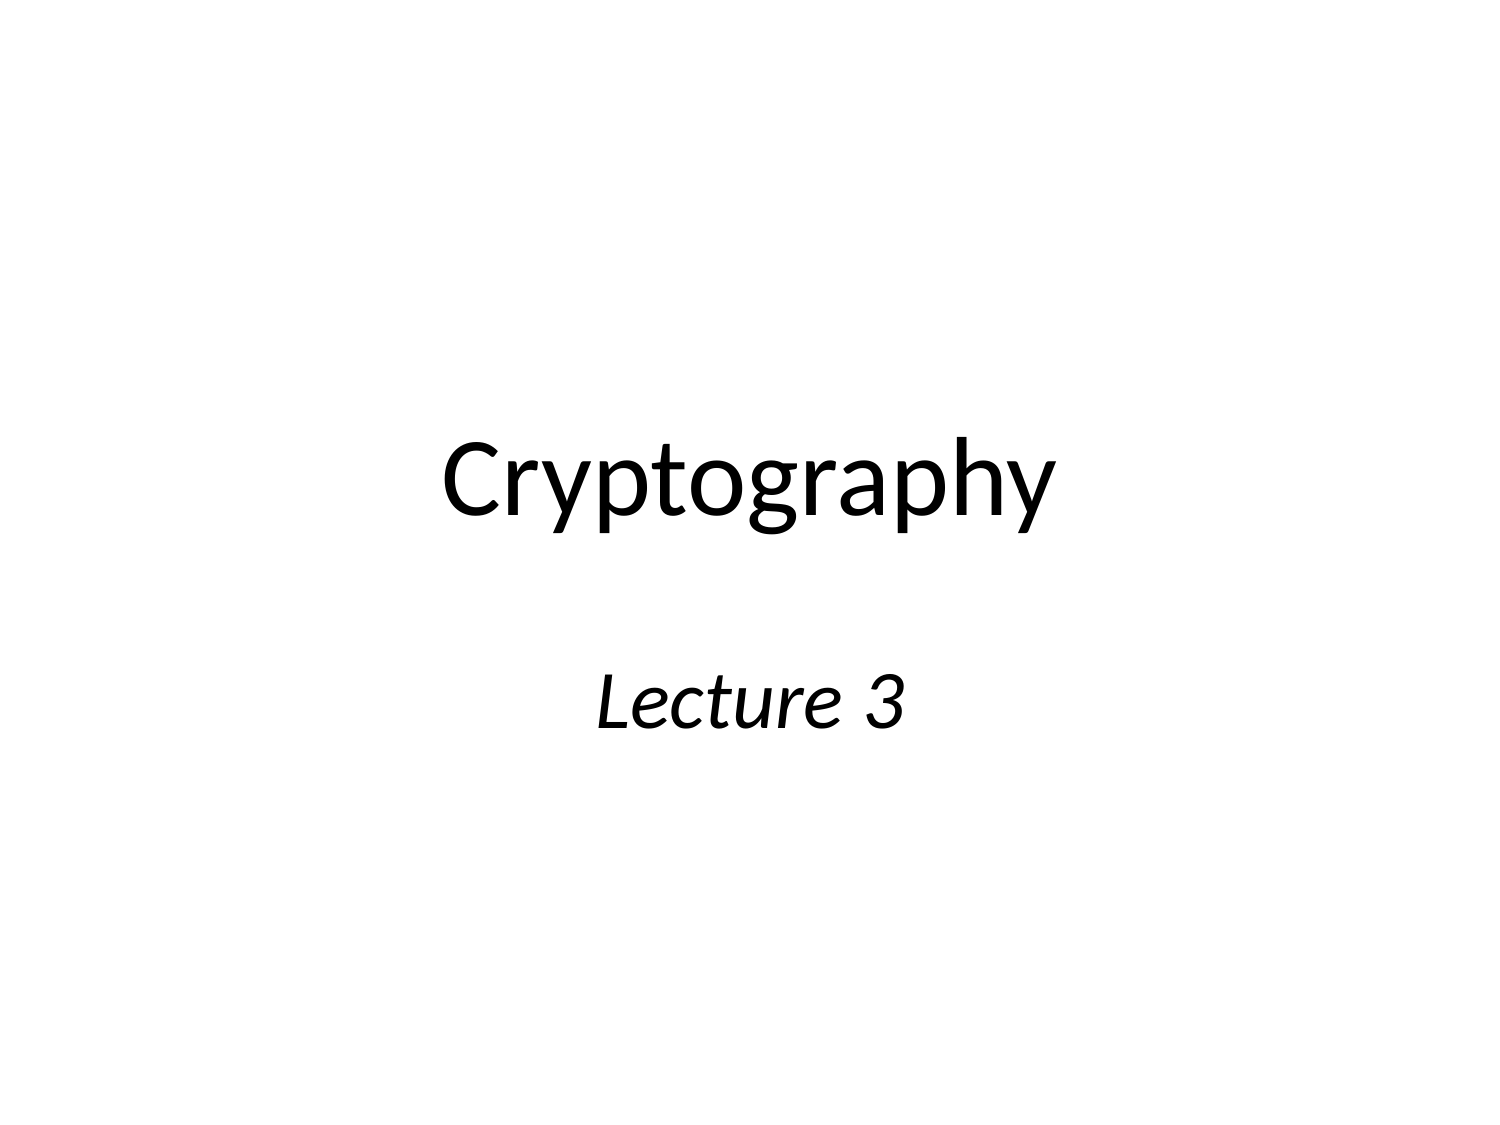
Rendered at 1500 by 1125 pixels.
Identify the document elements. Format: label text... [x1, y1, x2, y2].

subtitle Lecture 3 [225, 637, 1275, 925]
title Cryptography [112, 349, 1388, 591]
